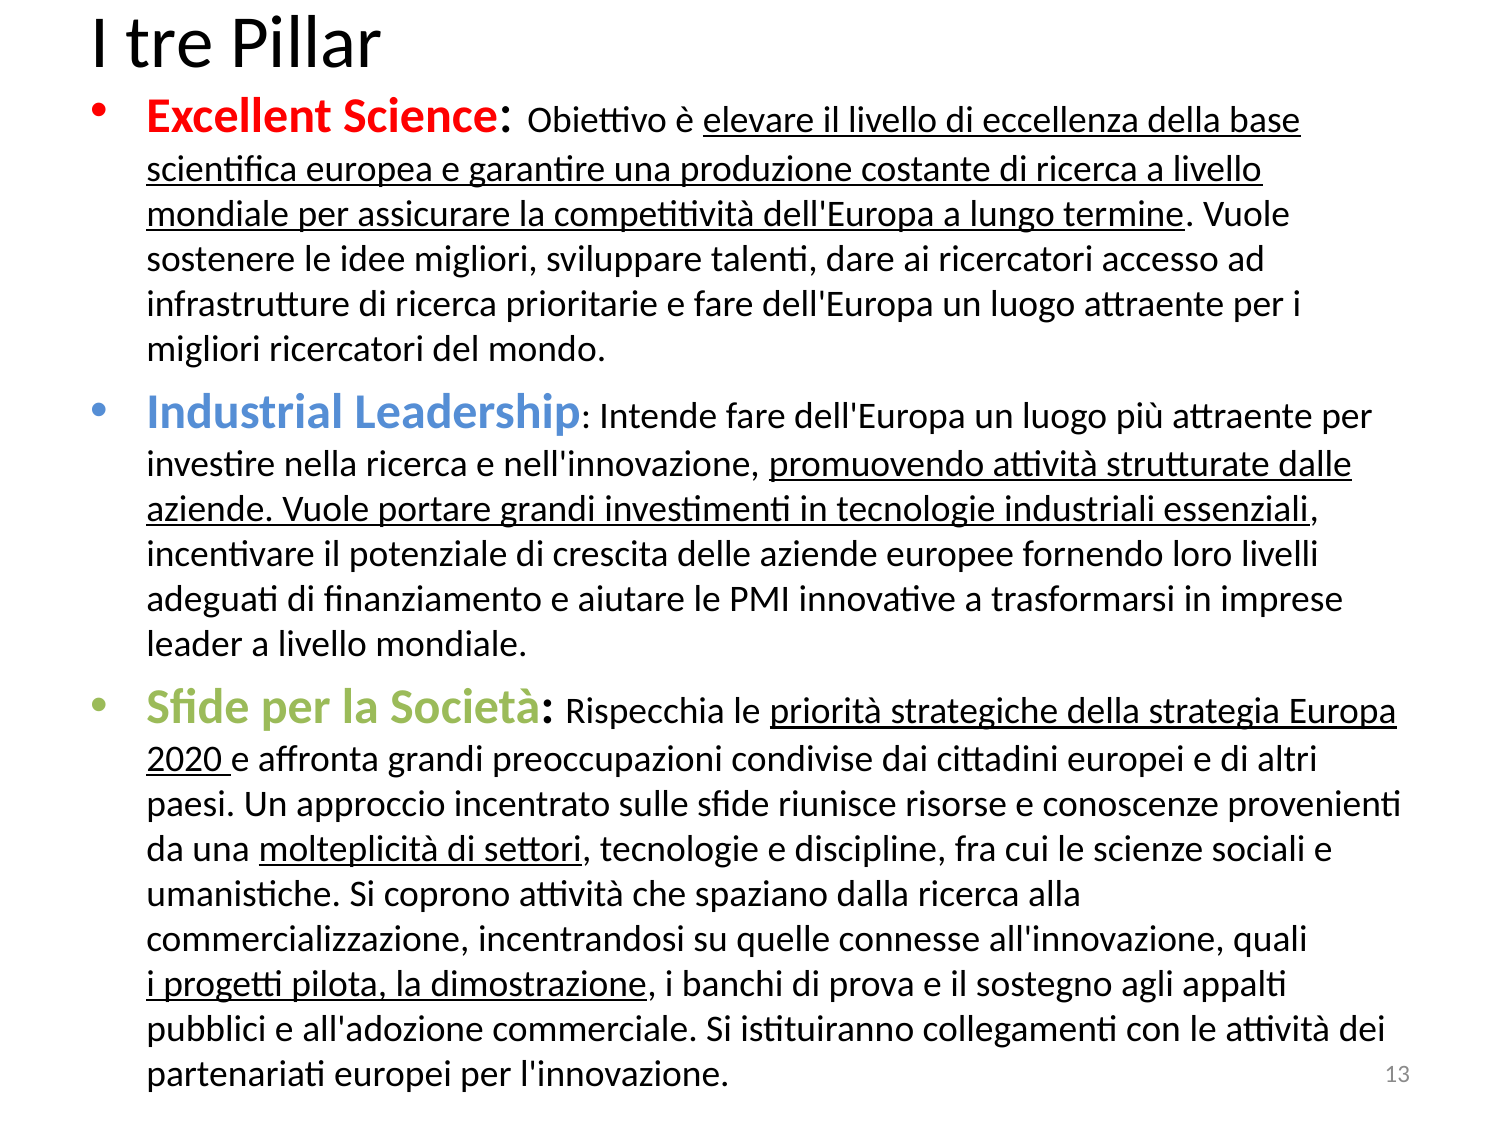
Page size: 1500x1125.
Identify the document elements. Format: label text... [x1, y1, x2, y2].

slide_number 13 [1074, 1042, 1425, 1103]
title I tre Pillar [74, 0, 845, 66]
list Excellent Science: Obiettivo è elevare il livello di eccellenza della base scientifica europea e garantire una produzione costante di ricerca a livello mondiale per assicurare la competitività dell'Europa a lungo termine. Vuole sostenere le idee migliori, sviluppare talenti, dare ai ricercatori accesso ad infrastrutture di ricerca prioritarie e fare dell'Europa un luogo attraente per i migliori ricercatori del mondo. Industrial Leadership: Intende fare dell'Europa un luogo più attraente per investire nella ricerca e nell'innovazione, promuovendo attività strutturate dalle aziende. Vuole portare grandi investimenti in tecnologie industriali essenziali, incentivare il potenziale di crescita delle aziende europee fornendo loro livelli adeguati di finanziamento e aiutare le PMI innovative a trasformarsi in imprese leader a livello mondiale. Sfide per la Società: Rispecchia le priorità strategiche della strategia Europa 2020 e affronta grandi preoccupazioni condivise dai cittadini europei e di altri paesi. Un approccio incentrato sulle sfide riunisce risorse e conoscenze provenienti da una molteplicità di settori, tecnologie e discipline, fra cui le scienze sociali e umanistiche. Si coprono attività che spaziano dalla ricerca alla commercializzazione, incentrandosi su quelle connesse all'innovazione, quali i progetti pilota, la dimostrazione, i banchi di prova e il sostegno agli appalti pubblici e all'adozione commerciale. Si istituiranno collegamenti con le attività dei partenariati europei per l'innovazione. [74, 66, 1426, 810]
